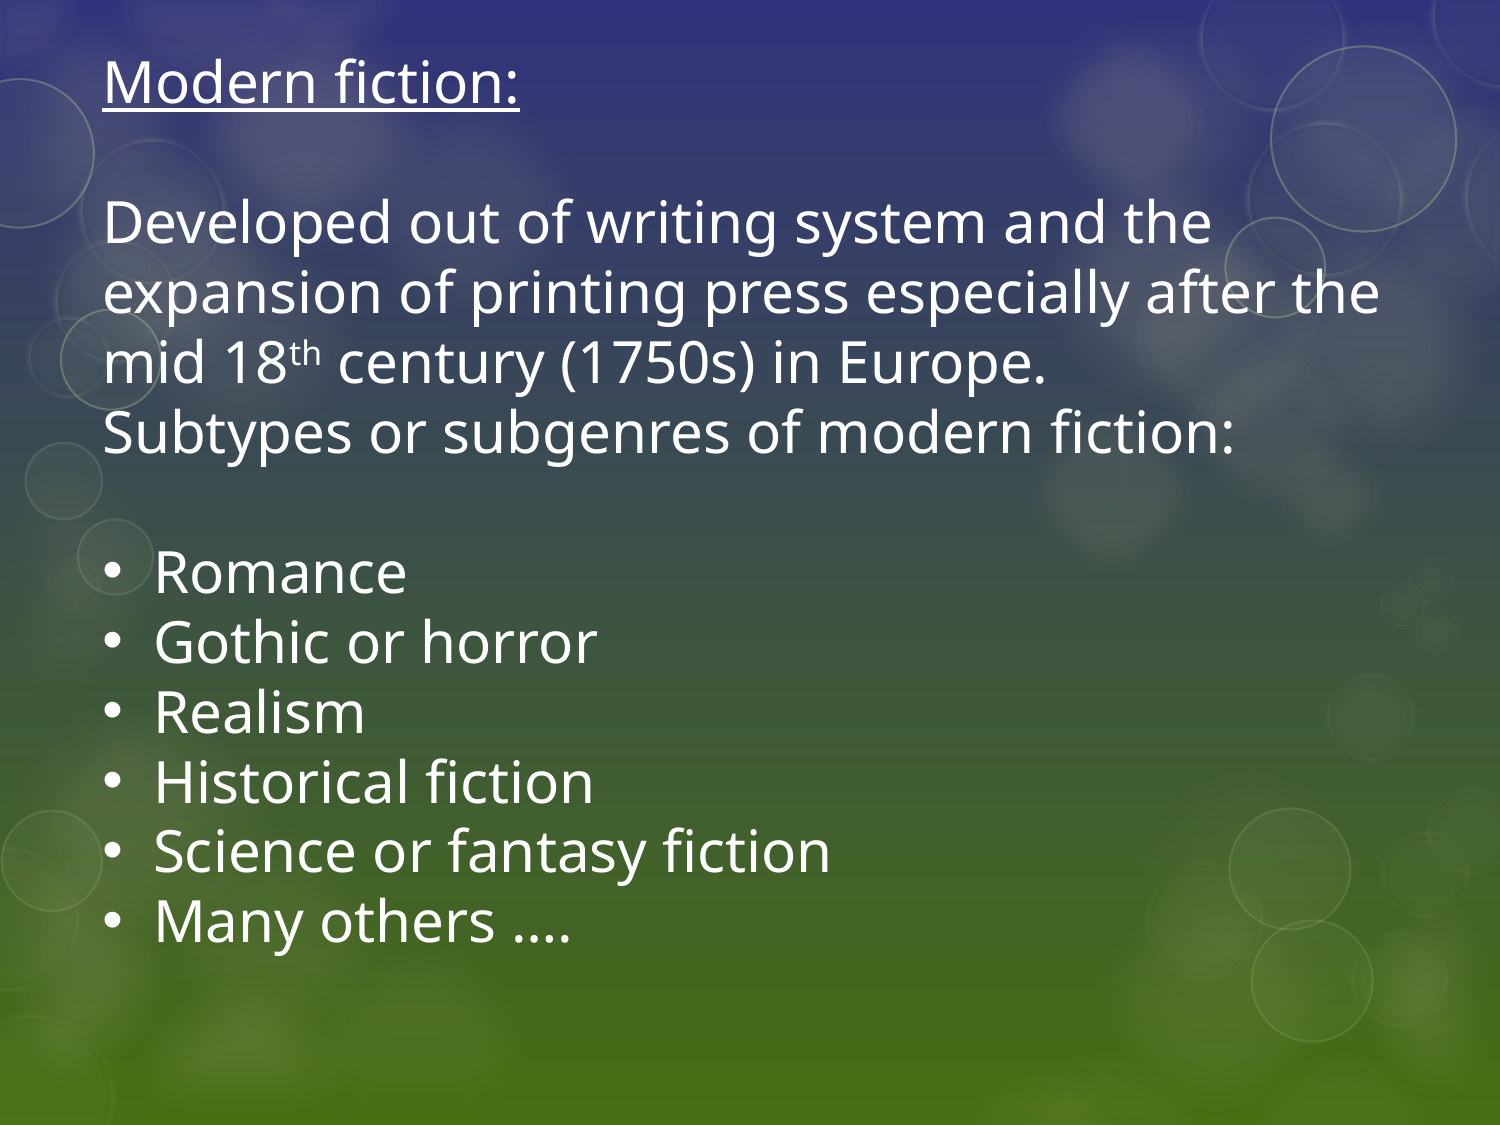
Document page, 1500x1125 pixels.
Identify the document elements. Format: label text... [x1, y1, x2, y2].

text_box Modern fiction: Developed out of writing system and the expansion of printing press especially after the mid 18th century (1750s) in Europe. Subtypes or subgenres of modern fiction: Romance Gothic or horror Realism Historical fiction Science or fantasy fiction Many others …. [87, 37, 1450, 1102]
